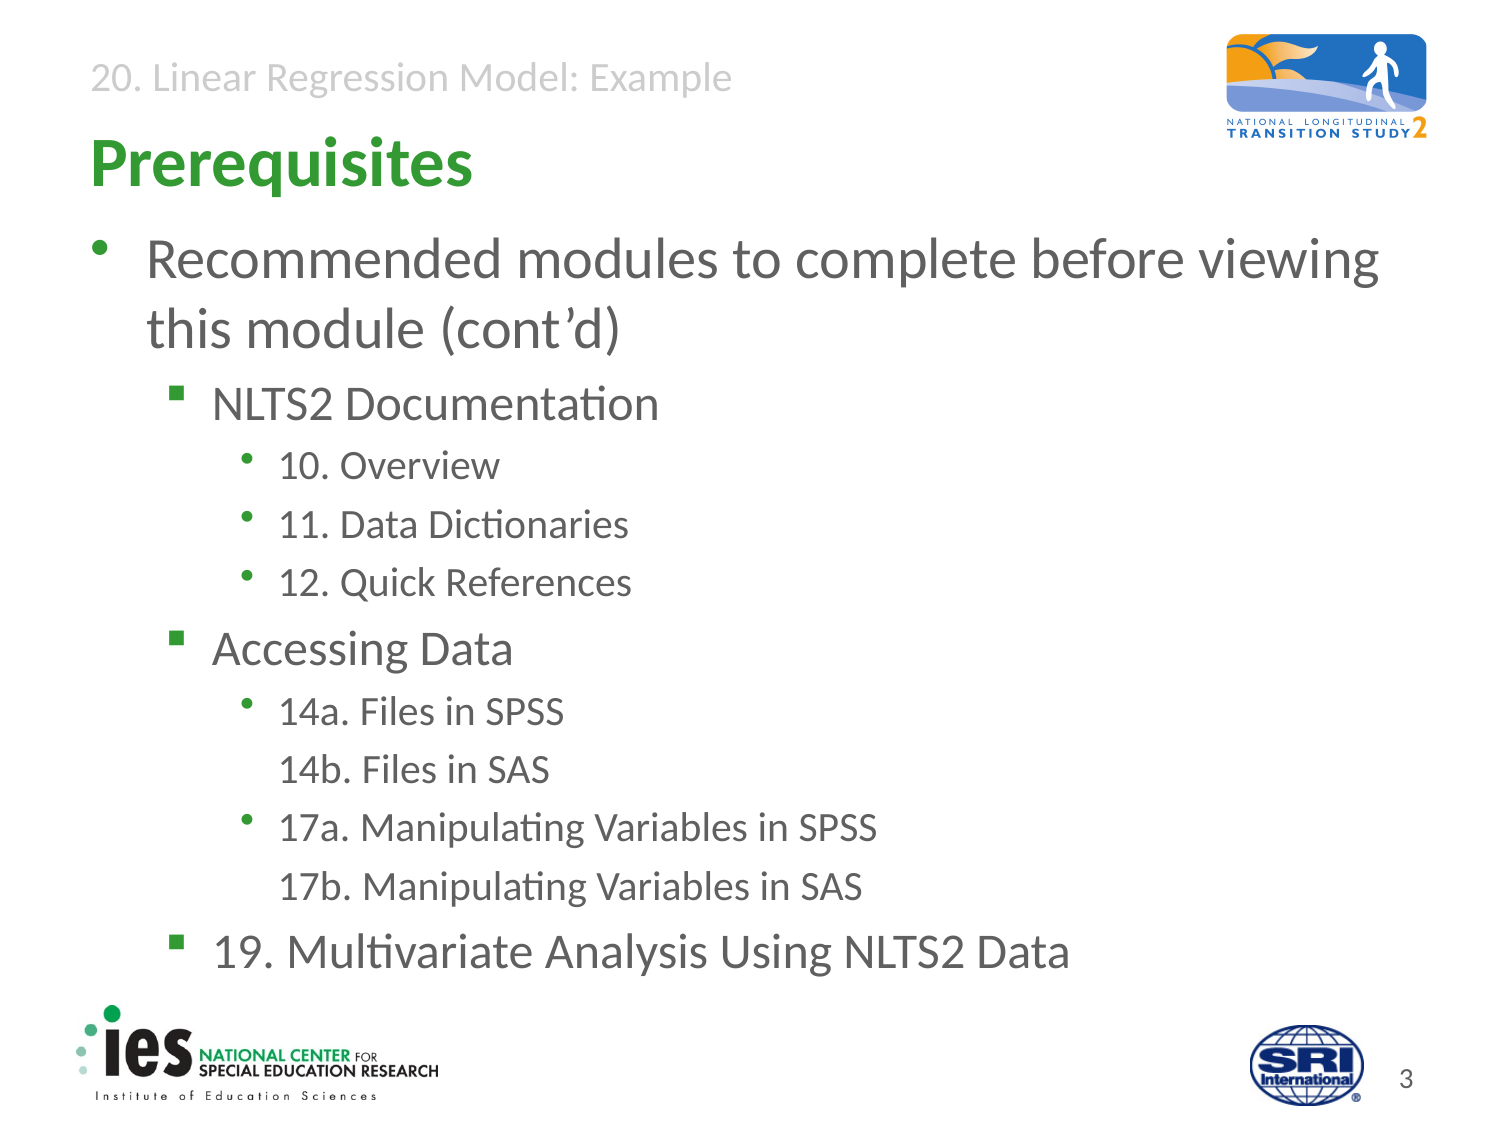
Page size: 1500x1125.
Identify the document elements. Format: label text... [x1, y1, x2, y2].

list Recommended modules to complete before viewing this module (cont’d) NLTS2 Documentation 10. Overview 11. Data Dictionaries 12. Quick References Accessing Data 14a. Files in SPSS 14b. Files in SAS 17a. Manipulating Variables in SPSS 17b. Manipulating Variables in SAS 19. Multivariate Analysis Using NLTS2 Data [74, 212, 1426, 956]
slide_number 2 [1324, 1051, 1429, 1125]
picture [1250, 1025, 1364, 1106]
title Prerequisites [74, 90, 1426, 212]
picture [76, 1005, 438, 1100]
